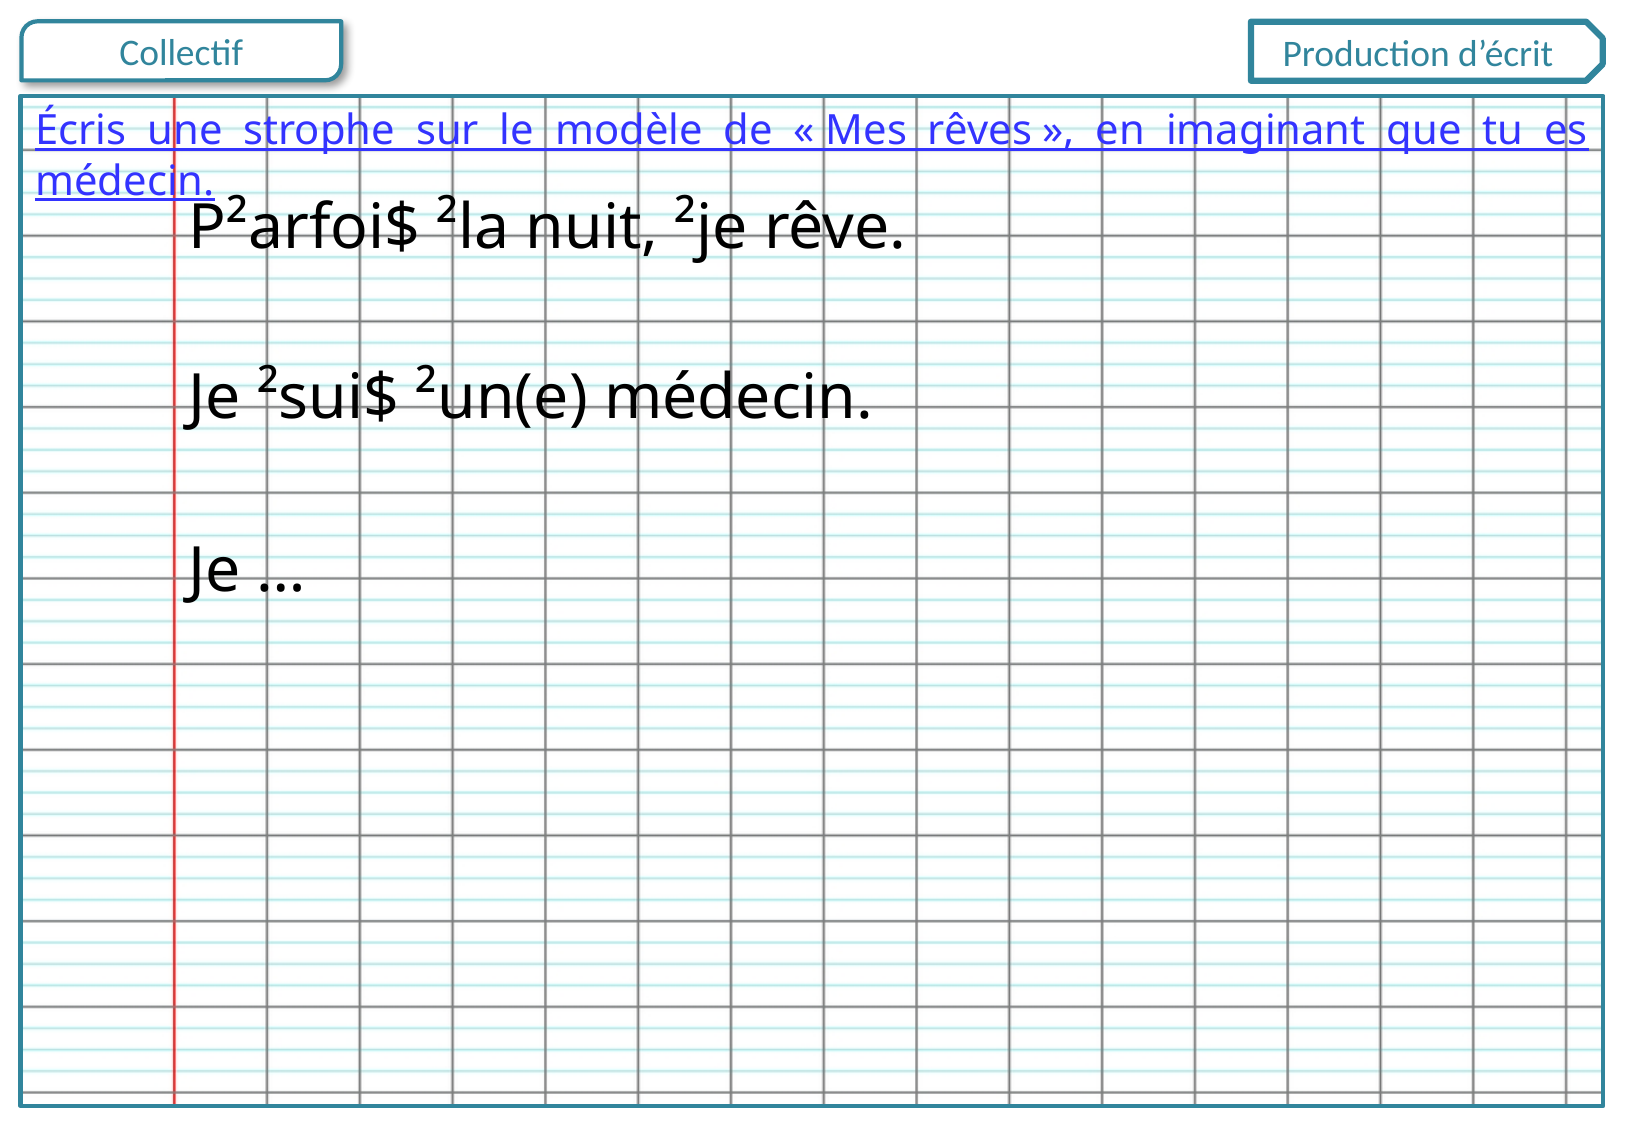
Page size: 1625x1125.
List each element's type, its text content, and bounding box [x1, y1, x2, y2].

text_box Je … [173, 521, 1604, 644]
list P²arfoi$ ²la nuit, ²je rêve. [173, 178, 1604, 286]
list Écris une strophe sur le modèle de « Mes rêves », en imaginant que tu es médecin. [18, 94, 1605, 1108]
text_box Je ²sui$ ²un(e) médecin. [173, 348, 1604, 459]
list Production d’écrit [1251, 21, 1585, 81]
